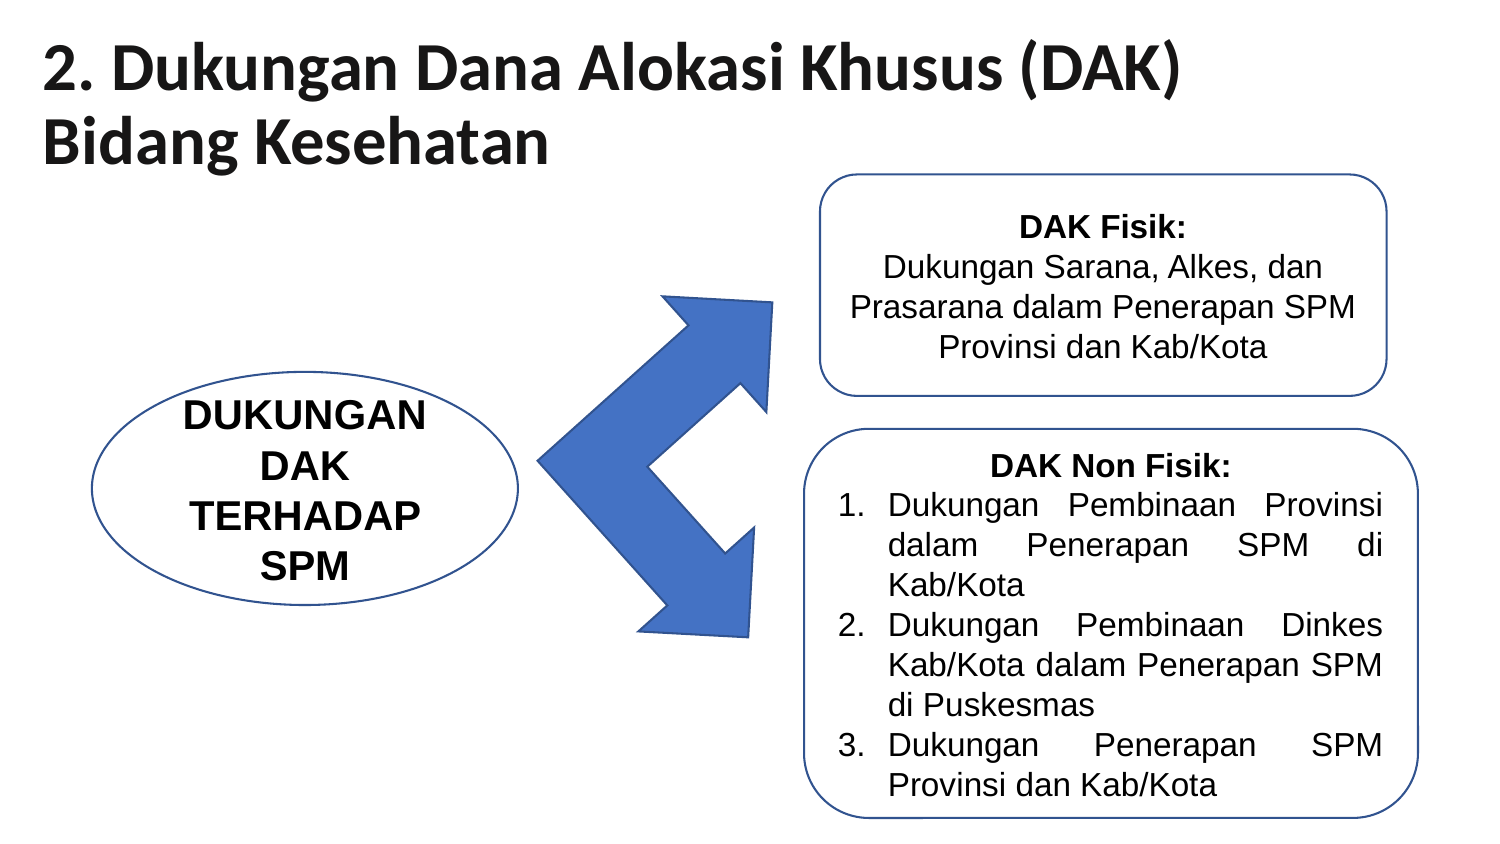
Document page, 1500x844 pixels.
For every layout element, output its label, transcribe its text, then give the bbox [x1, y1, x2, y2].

text_box DUKUNGAN DAK TERHADAP SPM [91, 371, 518, 606]
title 2. Dukungan Dana Alokasi Khusus (DAK) Bidang Kesehatan [27, 16, 1263, 142]
text_box [537, 296, 773, 638]
text_box DAK Non Fisik: Dukungan Pembinaan Provinsi dalam Penerapan SPM di Kab/Kota Dukungan Pembinaan Dinkes Kab/Kota dalam Penerapan SPM di Puskesmas Dukungan Penerapan SPM Provinsi dan Kab/Kota [804, 428, 1418, 818]
text_box DAK Fisik: Dukungan Sarana, Alkes, dan Prasarana dalam Penerapan SPM Provinsi dan Kab/Kota [819, 174, 1387, 396]
